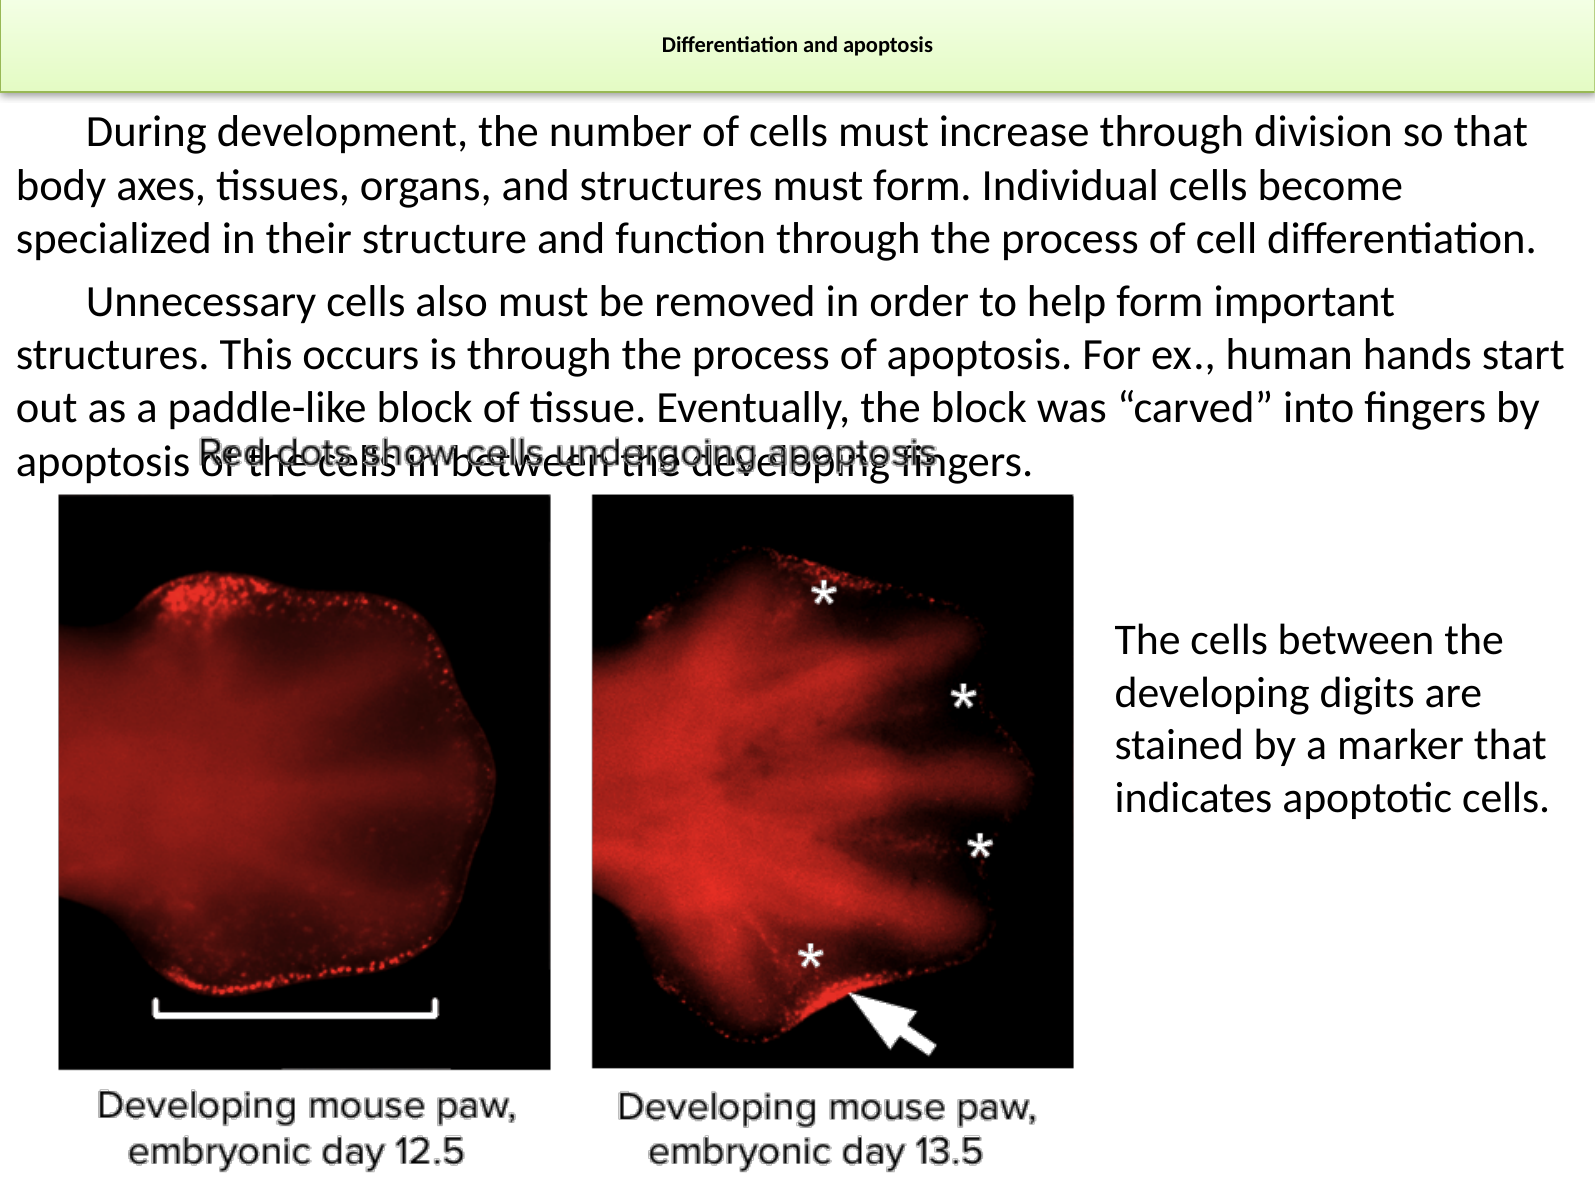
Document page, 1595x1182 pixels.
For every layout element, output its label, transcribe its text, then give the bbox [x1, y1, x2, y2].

title Differentiation and apoptosis [0, 0, 1595, 93]
text_box The cells between the developing digits are stained by a marker that indicates apoptotic cells. [1098, 602, 1595, 829]
picture [56, 416, 1074, 1182]
list During development, the number of cells must increase through division so that body axes, tissues, organs, and structures must form. Individual cells become specialized in their structure and function through the process of cell differentiation. Unnecessary cells also must be removed in order to help form important structures. This occurs is through the process of apoptosis. For ex., human hands start out as a paddle-like block of tissue. Eventually, the block was “carved” into fingers by apoptosis of the cells in between the developing fingers. [0, 94, 1595, 504]
